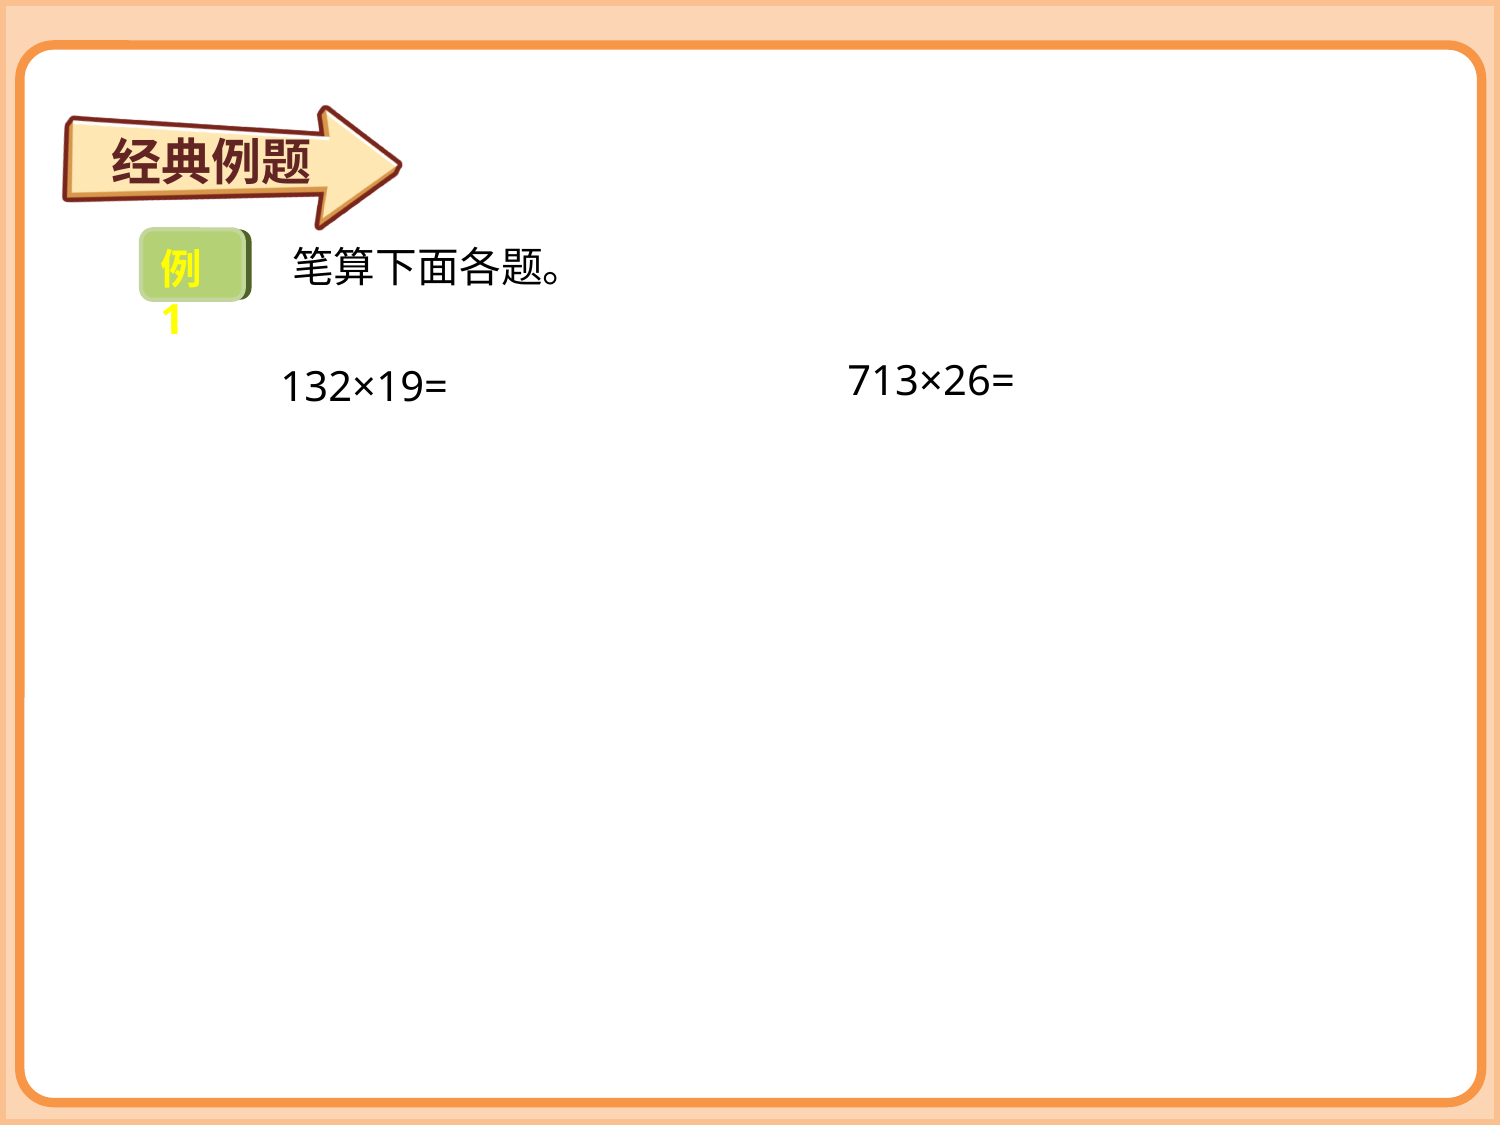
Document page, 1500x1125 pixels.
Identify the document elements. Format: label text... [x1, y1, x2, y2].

text_box 笔算下面各题。 [277, 233, 1109, 299]
picture [50, 61, 425, 267]
text_box 132×19= [265, 327, 620, 418]
text_box 713×26= [832, 321, 1199, 412]
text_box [140, 229, 252, 301]
